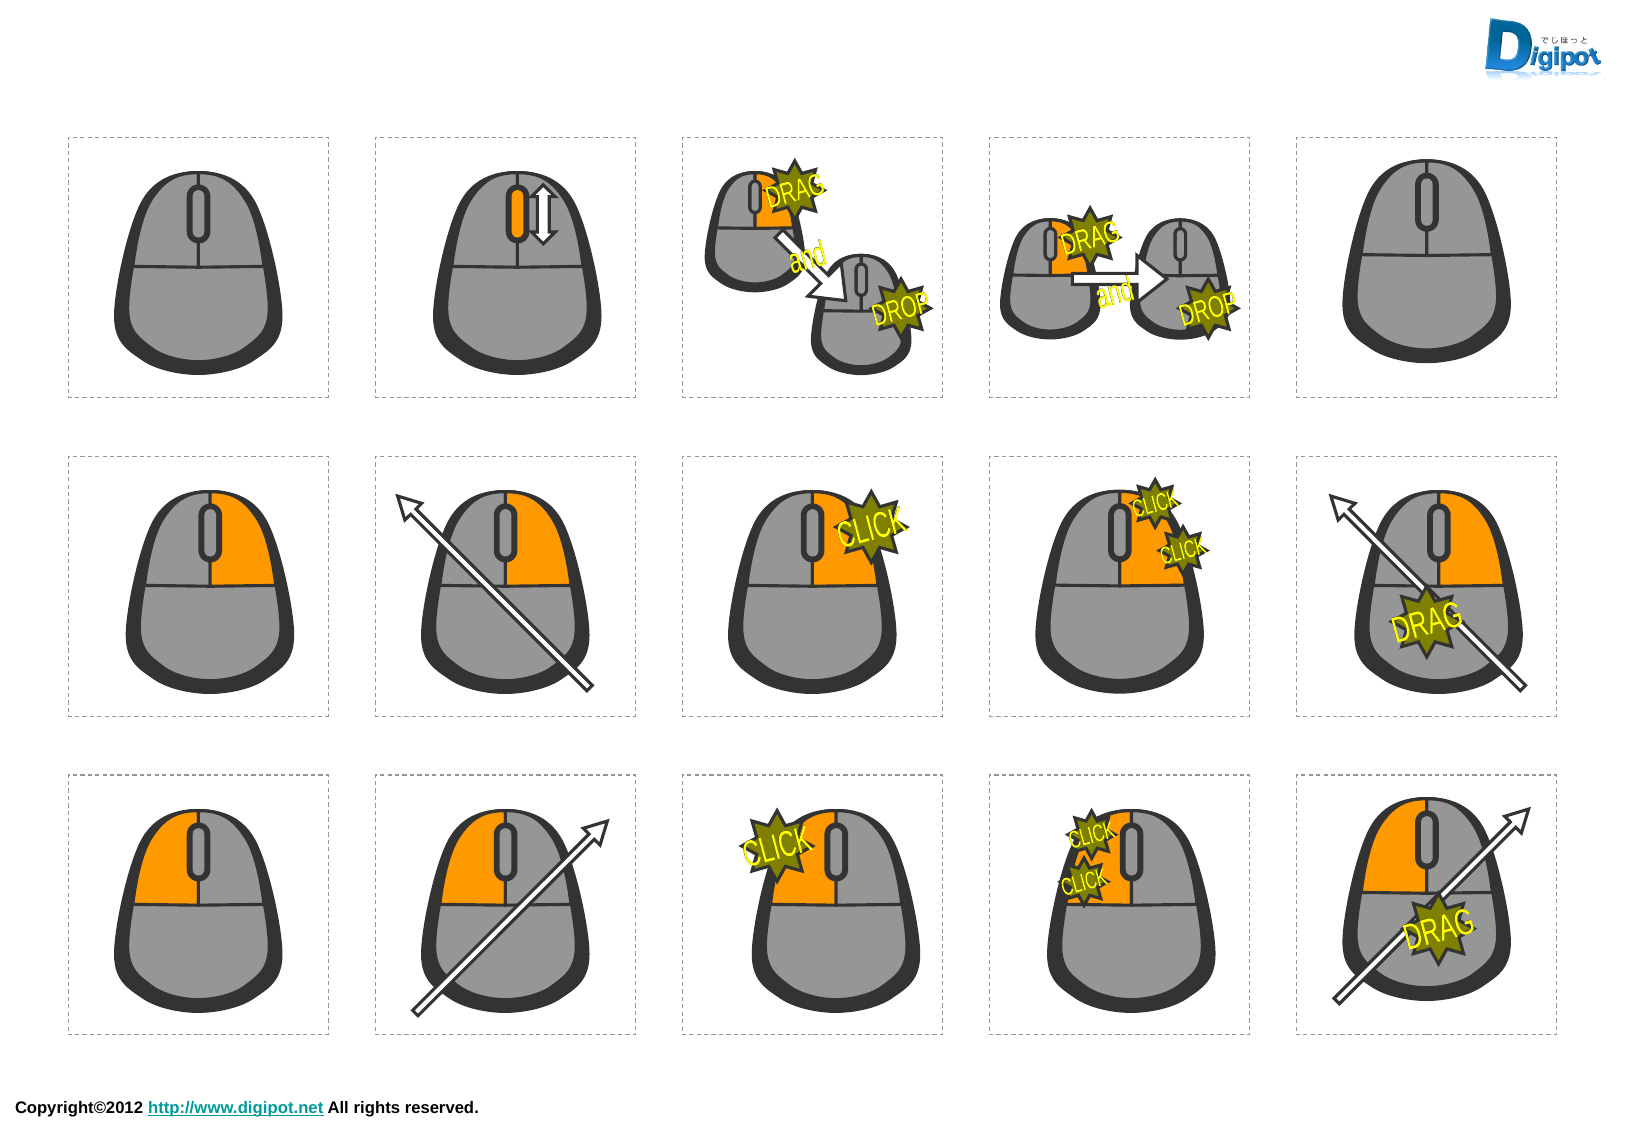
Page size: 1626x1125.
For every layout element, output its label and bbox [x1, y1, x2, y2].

text_box [1296, 798, 1569, 1000]
text_box [375, 810, 648, 1012]
text_box [1001, 208, 1238, 339]
text_box [1355, 456, 1522, 728]
text_box [115, 810, 281, 1012]
text_box [127, 491, 293, 693]
text_box [706, 160, 931, 374]
text_box [729, 491, 907, 693]
text_box [1036, 479, 1207, 693]
text_box [115, 172, 281, 374]
text_box [1048, 810, 1214, 1012]
text_box [434, 172, 600, 374]
text_box [741, 810, 919, 1012]
text_box [1343, 160, 1510, 362]
text_box [422, 456, 588, 728]
picture [1485, 18, 1602, 82]
